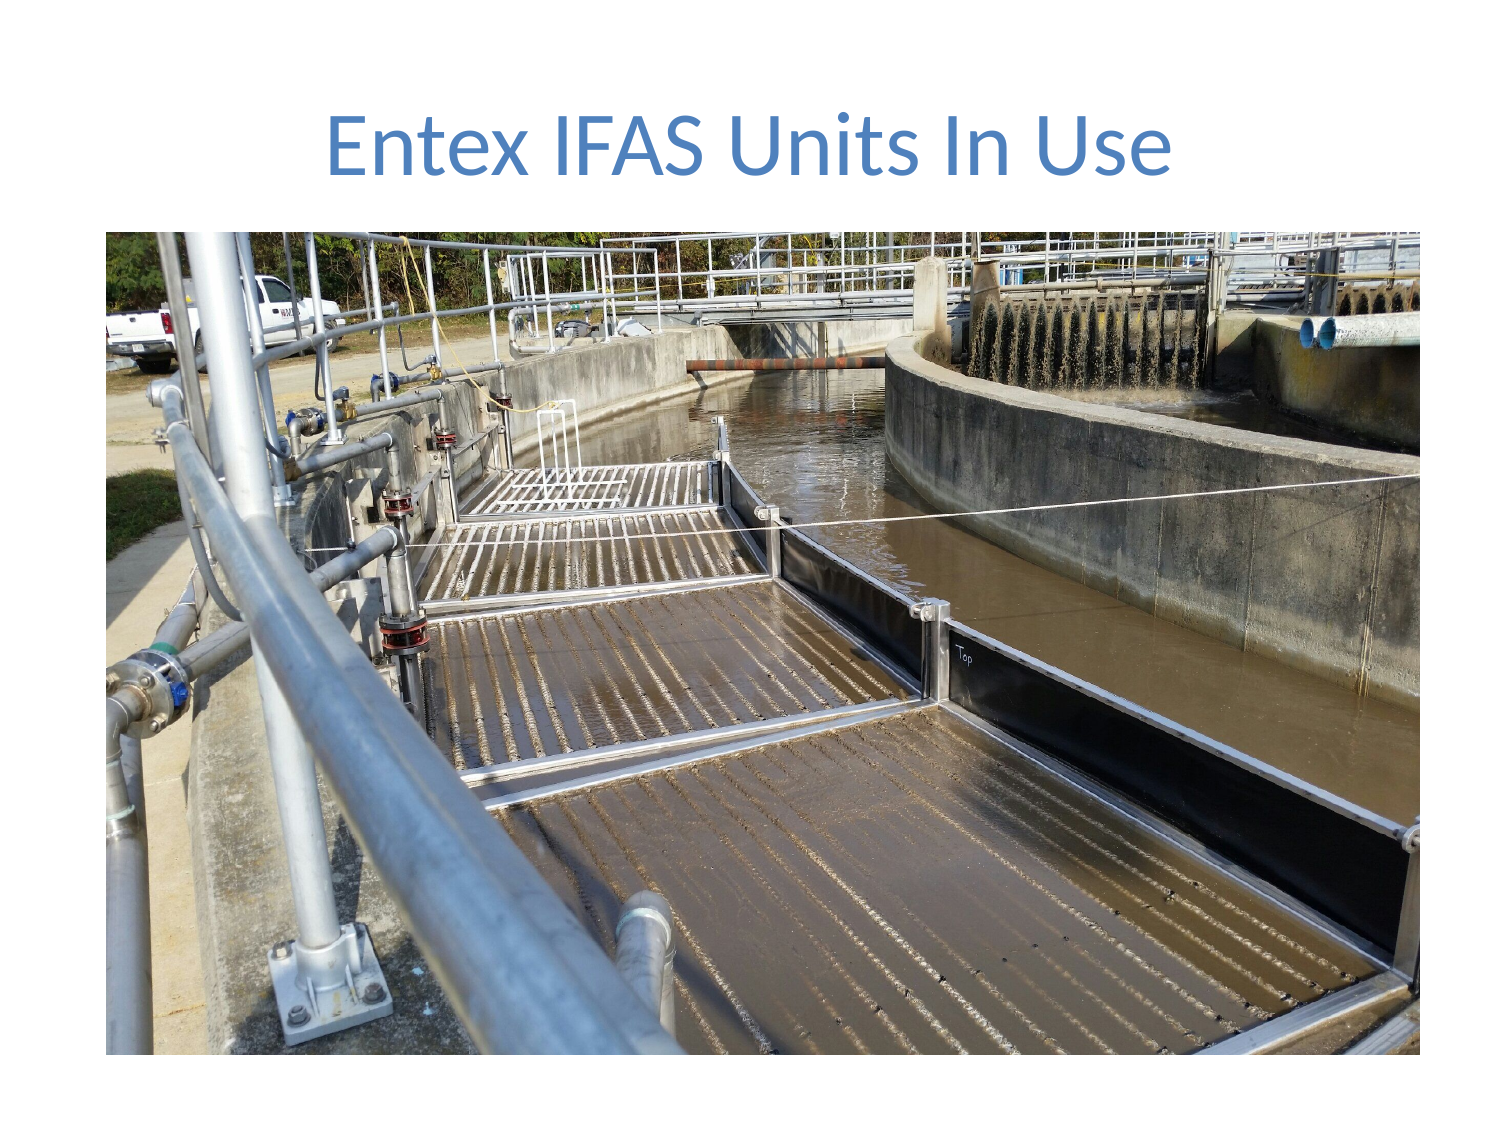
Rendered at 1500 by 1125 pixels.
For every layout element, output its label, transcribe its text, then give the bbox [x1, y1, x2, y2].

picture [105, 232, 1421, 1055]
title Entex IFAS Units In Use [75, 45, 1425, 233]
